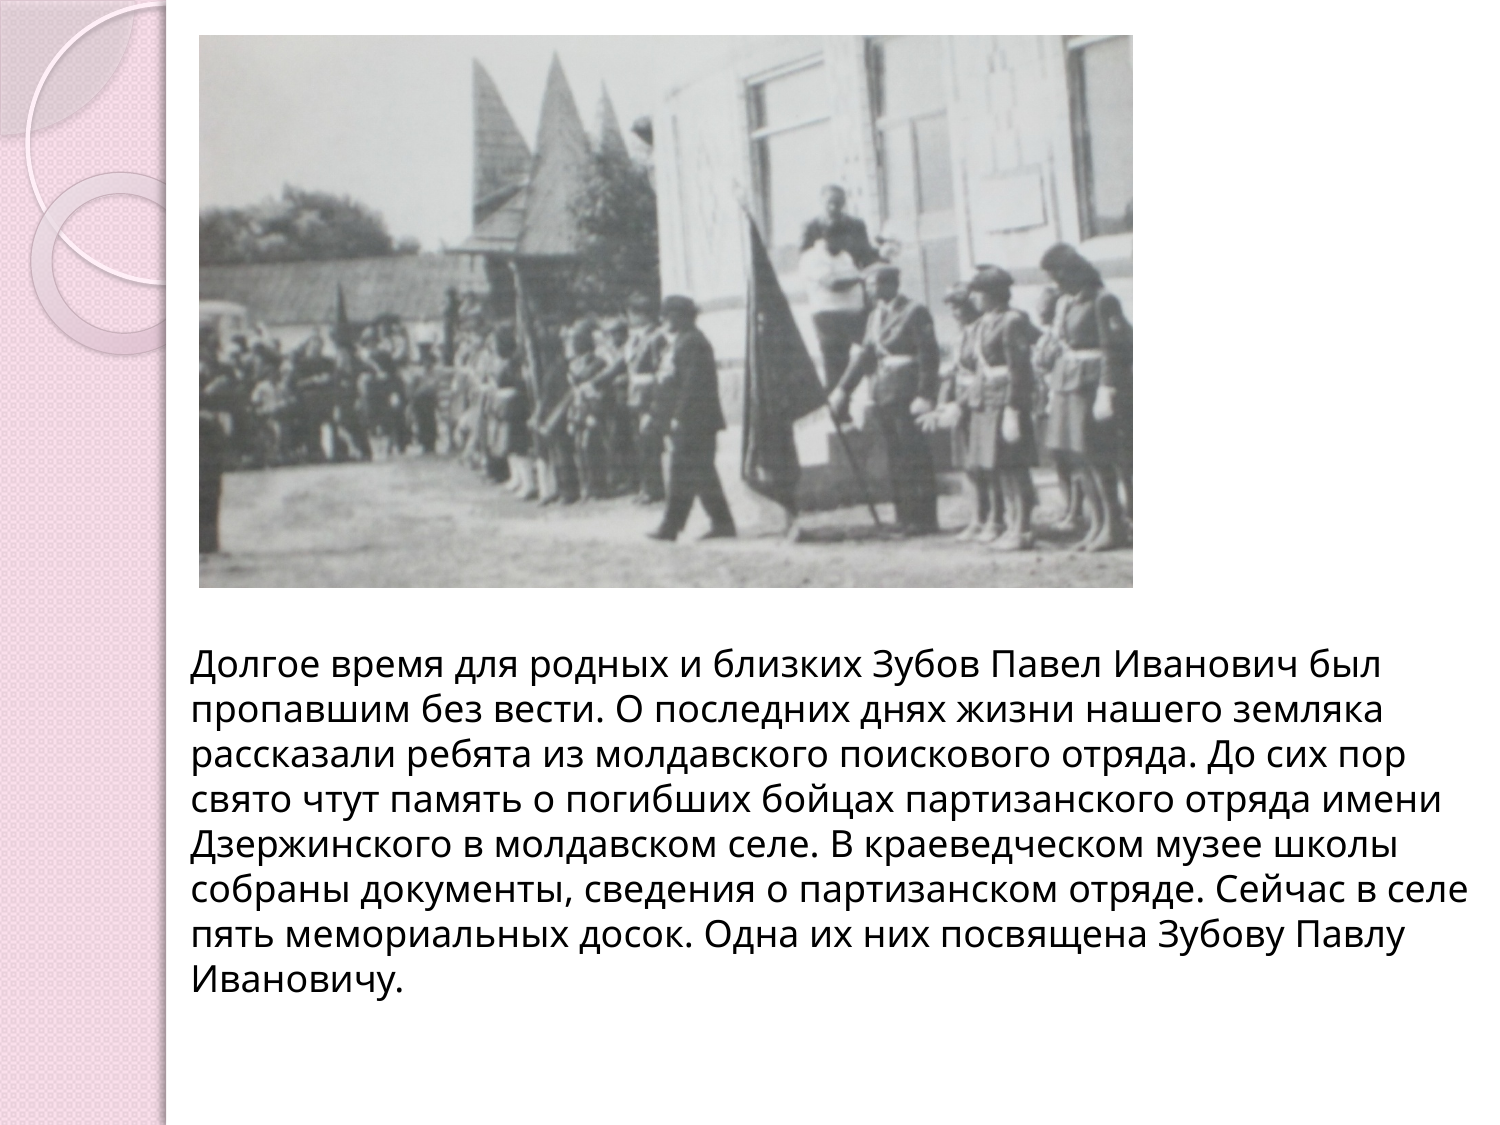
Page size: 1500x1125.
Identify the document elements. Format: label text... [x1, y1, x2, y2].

text_box Долгое время для родных и близких Зубов Павел Иванович был пропавшим без вести. О последних днях жизни нашего земляка рассказали ребята из молдавского поискового отряда. До сих пор свято чтут память о погибших бойцах партизанского отряда имени Дзержинского в молдавском селе. В краеведческом музее школы собраны документы, сведения о партизанском отряде. Сейчас в селе пять мемориальных досок. Одна их них посвящена Зубову Павлу Ивановичу. [175, 632, 1500, 1053]
picture [198, 34, 1133, 589]
